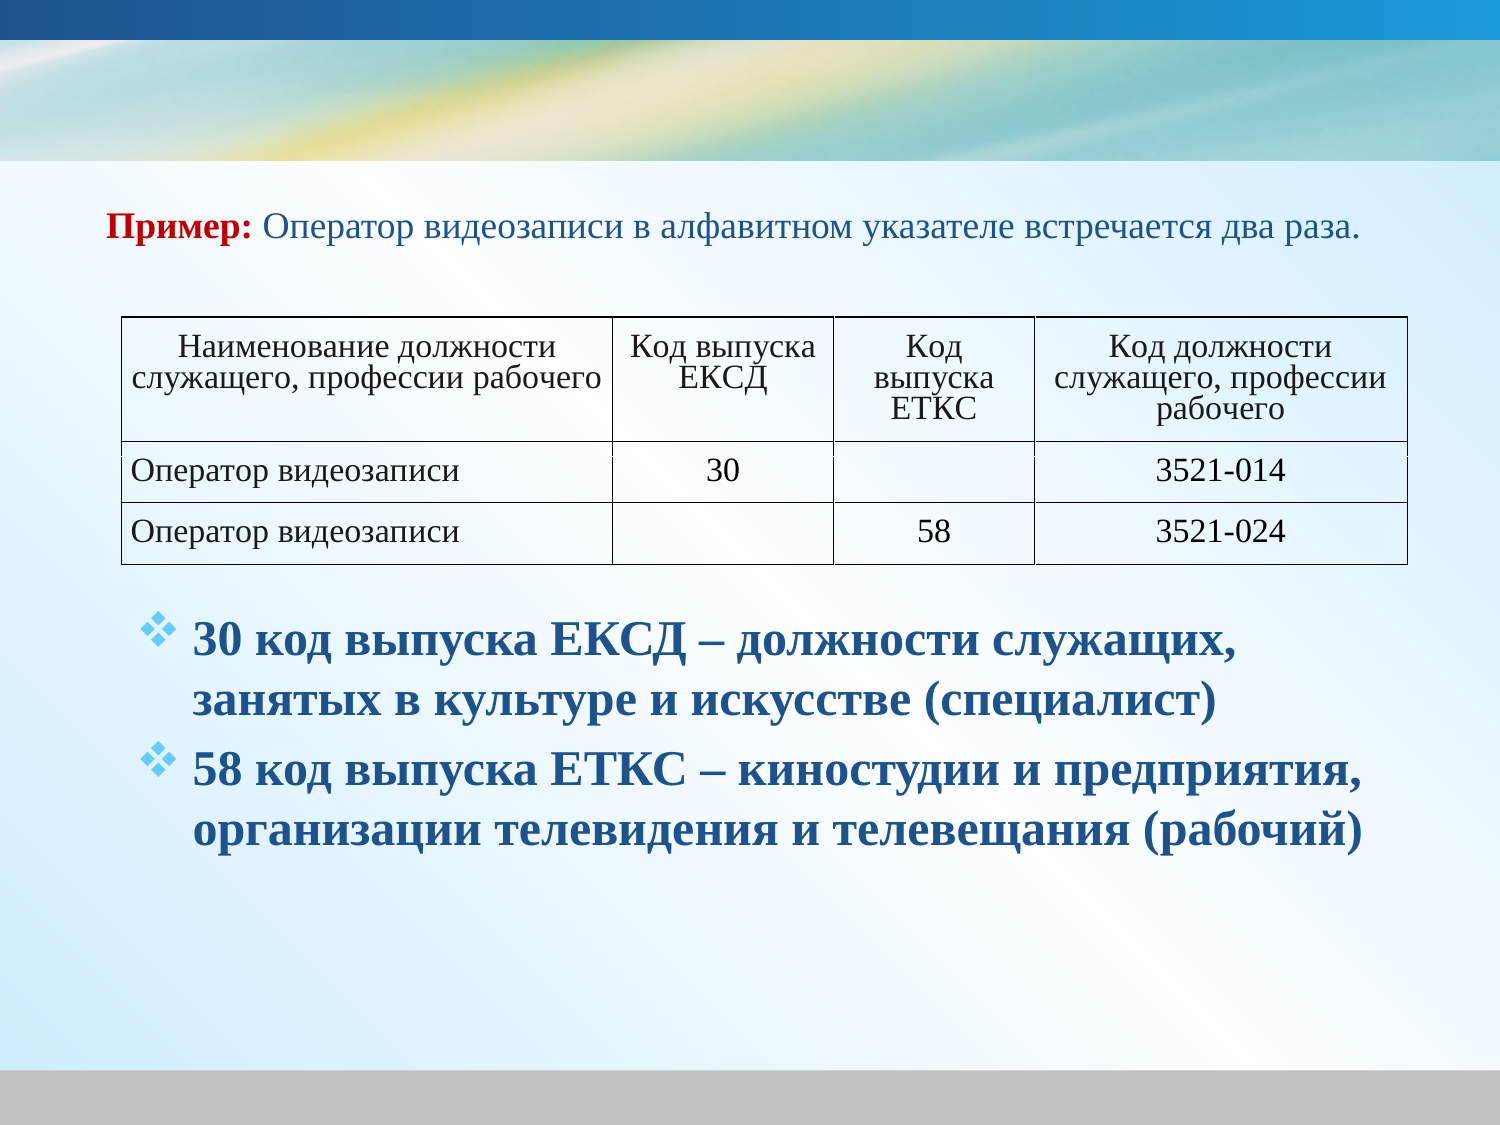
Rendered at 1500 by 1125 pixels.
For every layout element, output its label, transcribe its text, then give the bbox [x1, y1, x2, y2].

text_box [120, 316, 1500, 598]
picture [0, 39, 1500, 161]
list 30 код выпуска ЕКСД – должности служащих, занятых в культуре и искусстве (специалист) 58 код выпуска ЕТКС – киностудии и предприятия, организации телевидения и телевещания (рабочий) [121, 604, 1412, 1005]
text_box Пример: Оператор видеозаписи в алфавитном указателе встречается два раза. [91, 177, 1442, 270]
